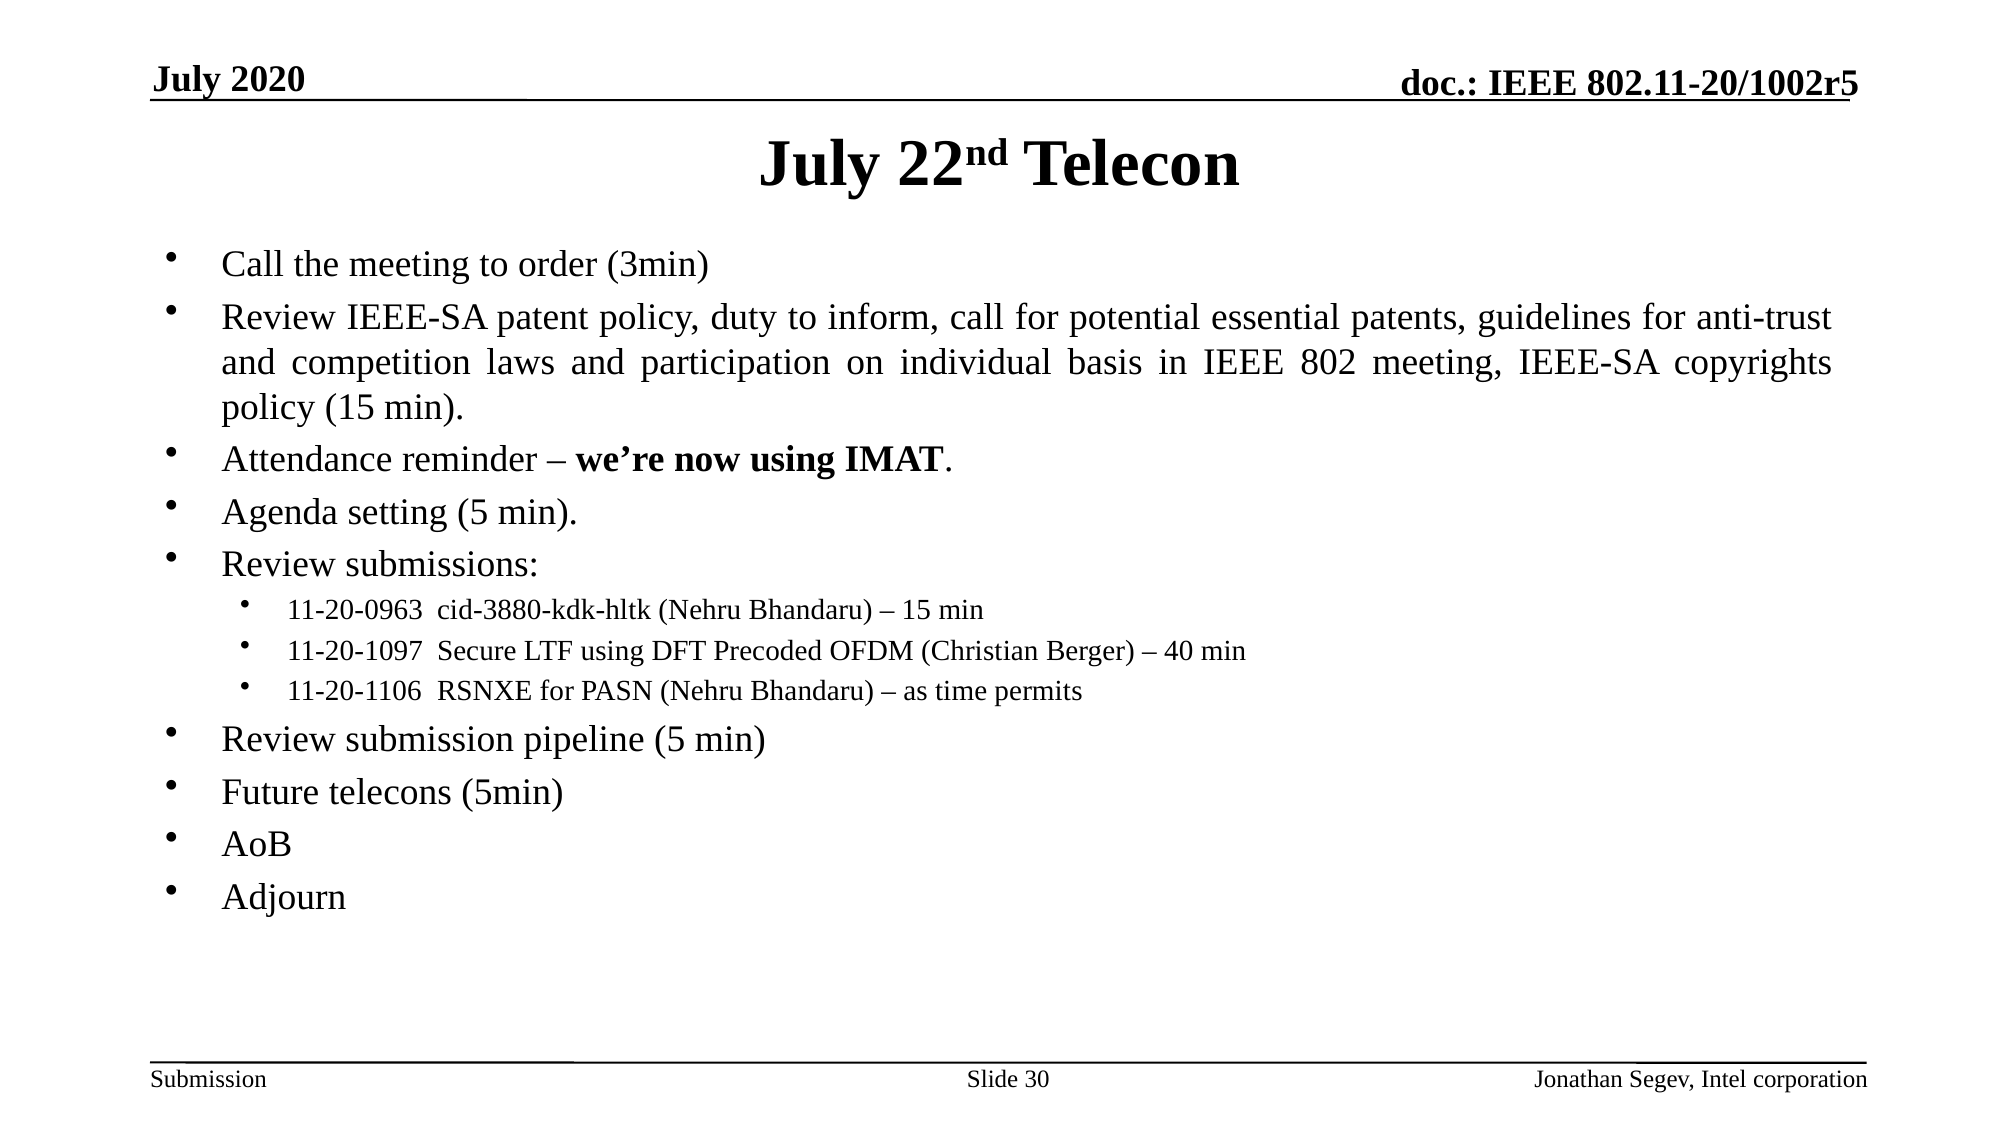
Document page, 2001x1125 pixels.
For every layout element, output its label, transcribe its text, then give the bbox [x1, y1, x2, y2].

footer Jonathan Segev, Intel corporation [1171, 1061, 1869, 1093]
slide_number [152, 54, 563, 100]
list Call the meeting to order (3min) Review IEEE-SA patent policy, duty to inform, call for potential essential patents, guidelines for anti-trust and competition laws and participation on individual basis in IEEE 802 meeting, IEEE-SA copyrights policy (15 min). Attendance reminder – we’re now using IMAT. Agenda setting (5 min). Review submissions: 11-20-0963 cid-3880-kdk-hltk (Nehru Bhandaru) – 15 min 11-20-1097 Secure LTF using DFT Precoded OFDM (Christian Berger) – 40 min 11-20-1106 RSNXE for PASN (Nehru Bhandaru) – as time permits Review submission pipeline (5 min) Future telecons (5min) AoB Adjourn [149, 231, 1850, 1000]
slide_number Slide 30 [950, 1061, 1067, 1123]
title July 22nd Telecon [149, 112, 1850, 205]
